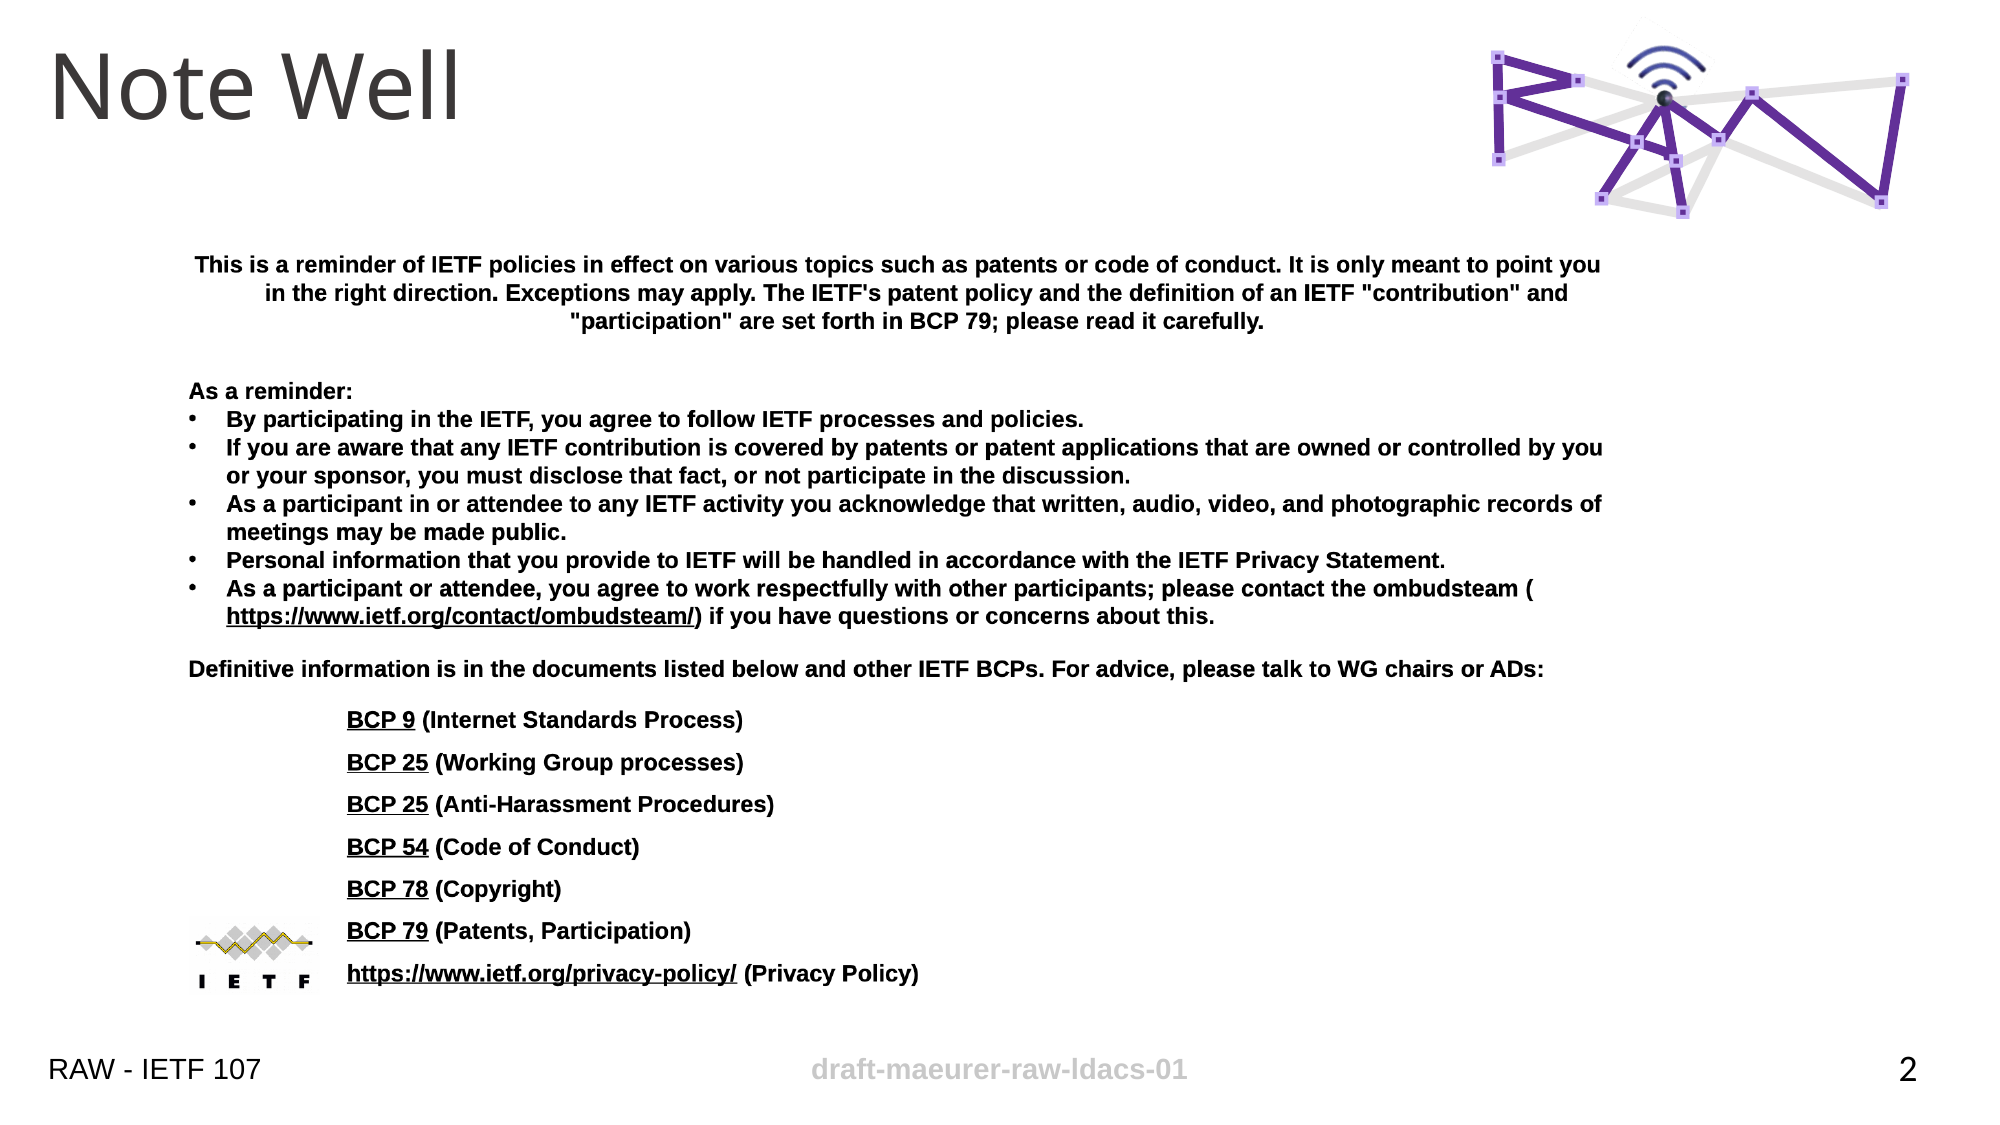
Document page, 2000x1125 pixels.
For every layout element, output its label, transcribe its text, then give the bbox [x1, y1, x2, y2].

slide_number 2 [1482, 1036, 1933, 1097]
picture [184, 0, 1956, 999]
title Note Well [32, 24, 1909, 162]
footer draft-maeurer-raw-ldacs-01 [662, 1038, 1338, 1099]
